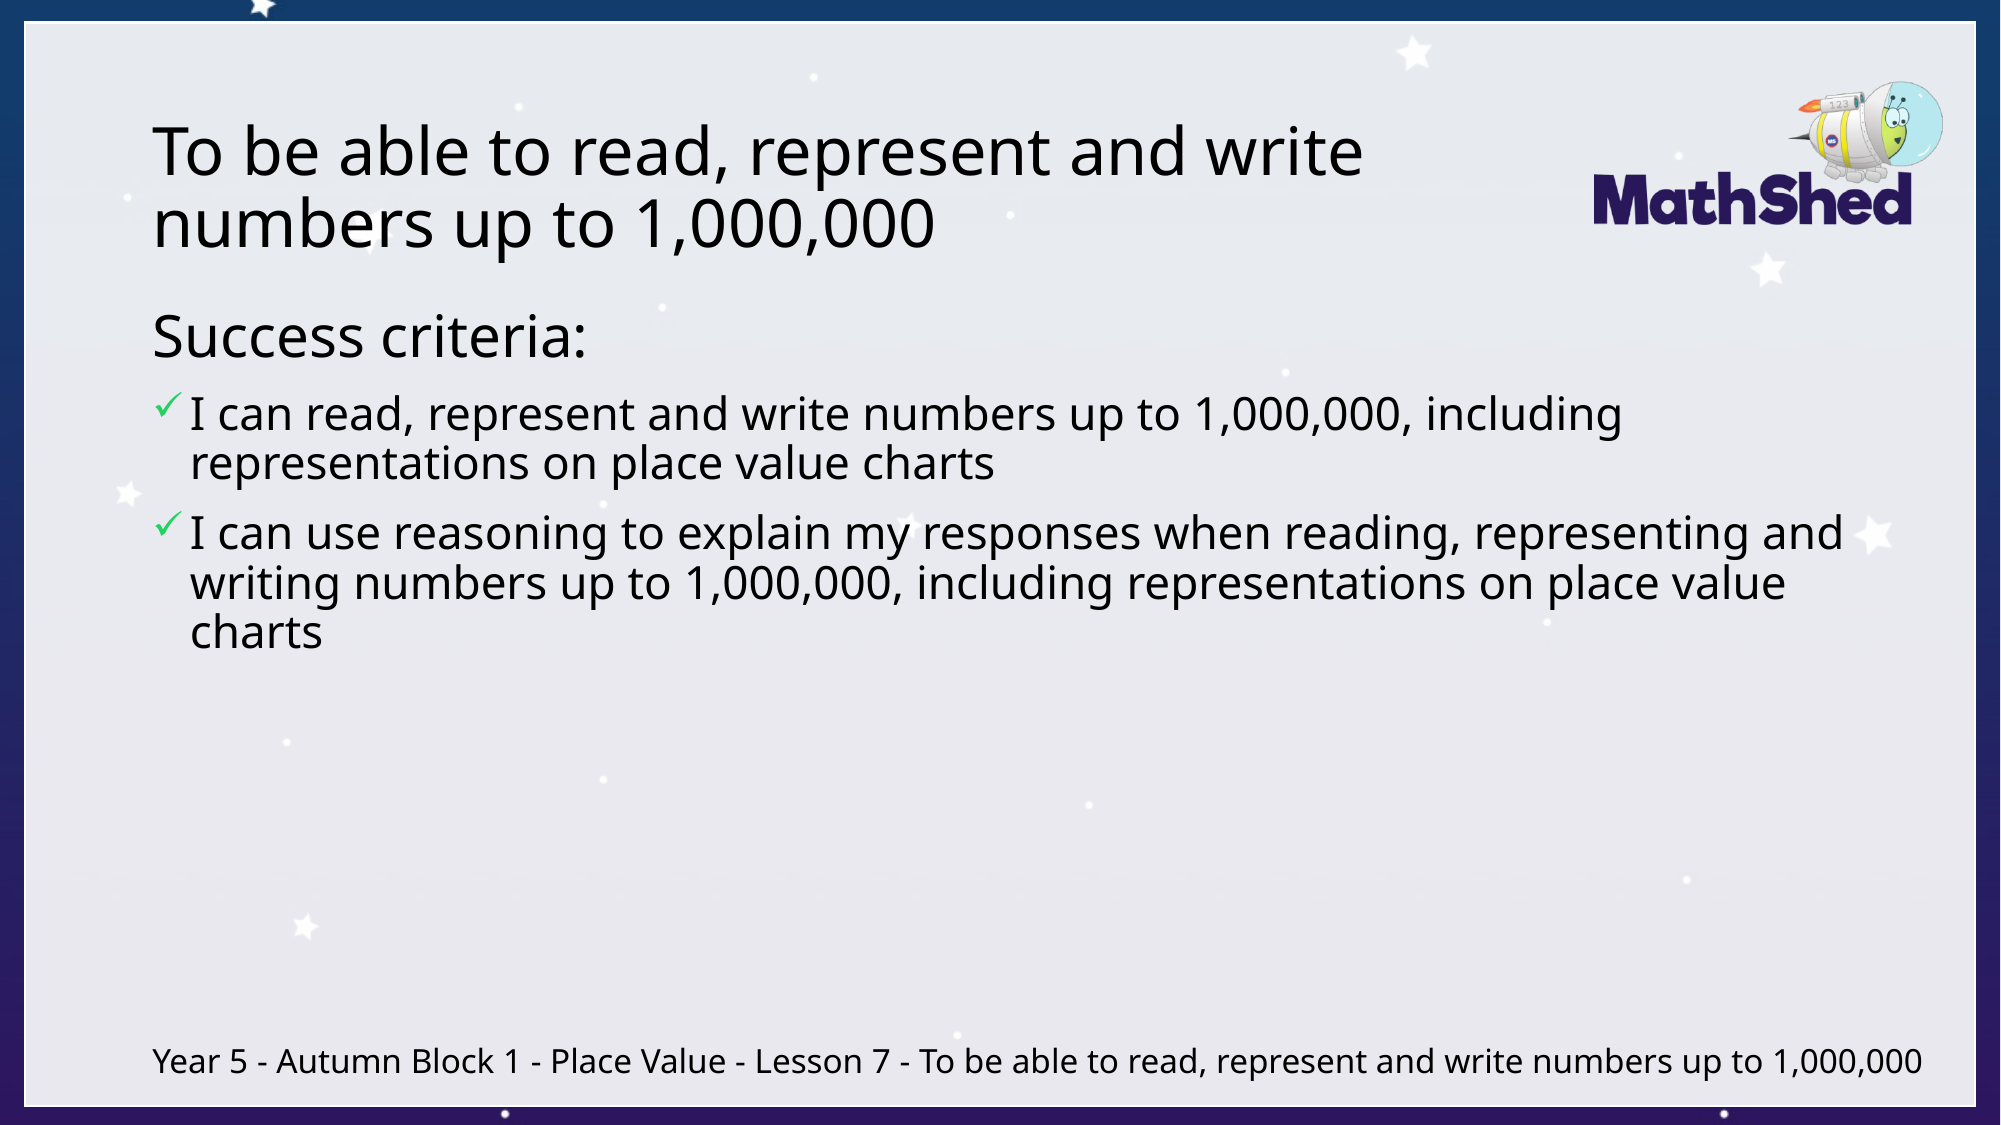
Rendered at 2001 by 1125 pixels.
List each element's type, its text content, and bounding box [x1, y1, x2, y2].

footer Year 5 - Autumn Block 1 - Place Value - Lesson 7 - To be able to read, represent and write numbers up to 1,000,000 [137, 1033, 1974, 1093]
list Success criteria: I can read, represent and write numbers up to 1,000,000, including representations on place value charts I can use reasoning to explain my responses when reading, representing and writing numbers up to 1,000,000, including representations on place value charts [137, 299, 1863, 1014]
title To be able to read, represent and write numbers up to 1,000,000 [137, 81, 1578, 299]
picture [0, 0, 2001, 1125]
